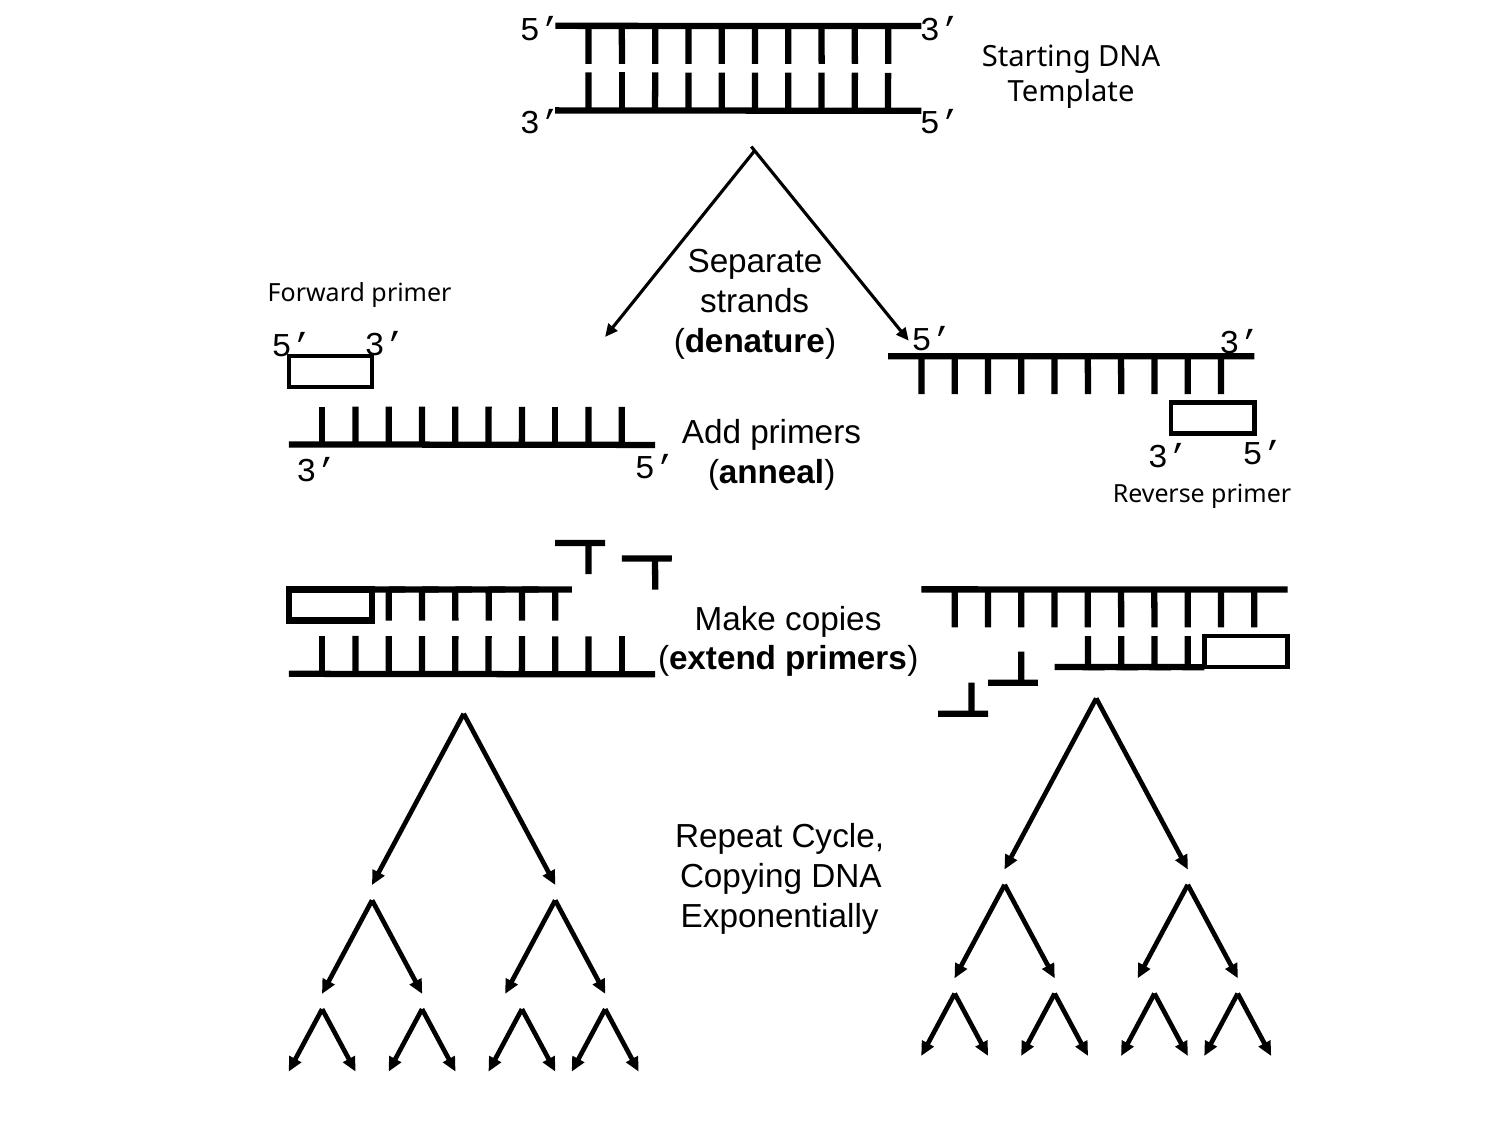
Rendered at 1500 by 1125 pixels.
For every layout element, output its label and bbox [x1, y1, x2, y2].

text_box [242, 0, 1319, 1072]
